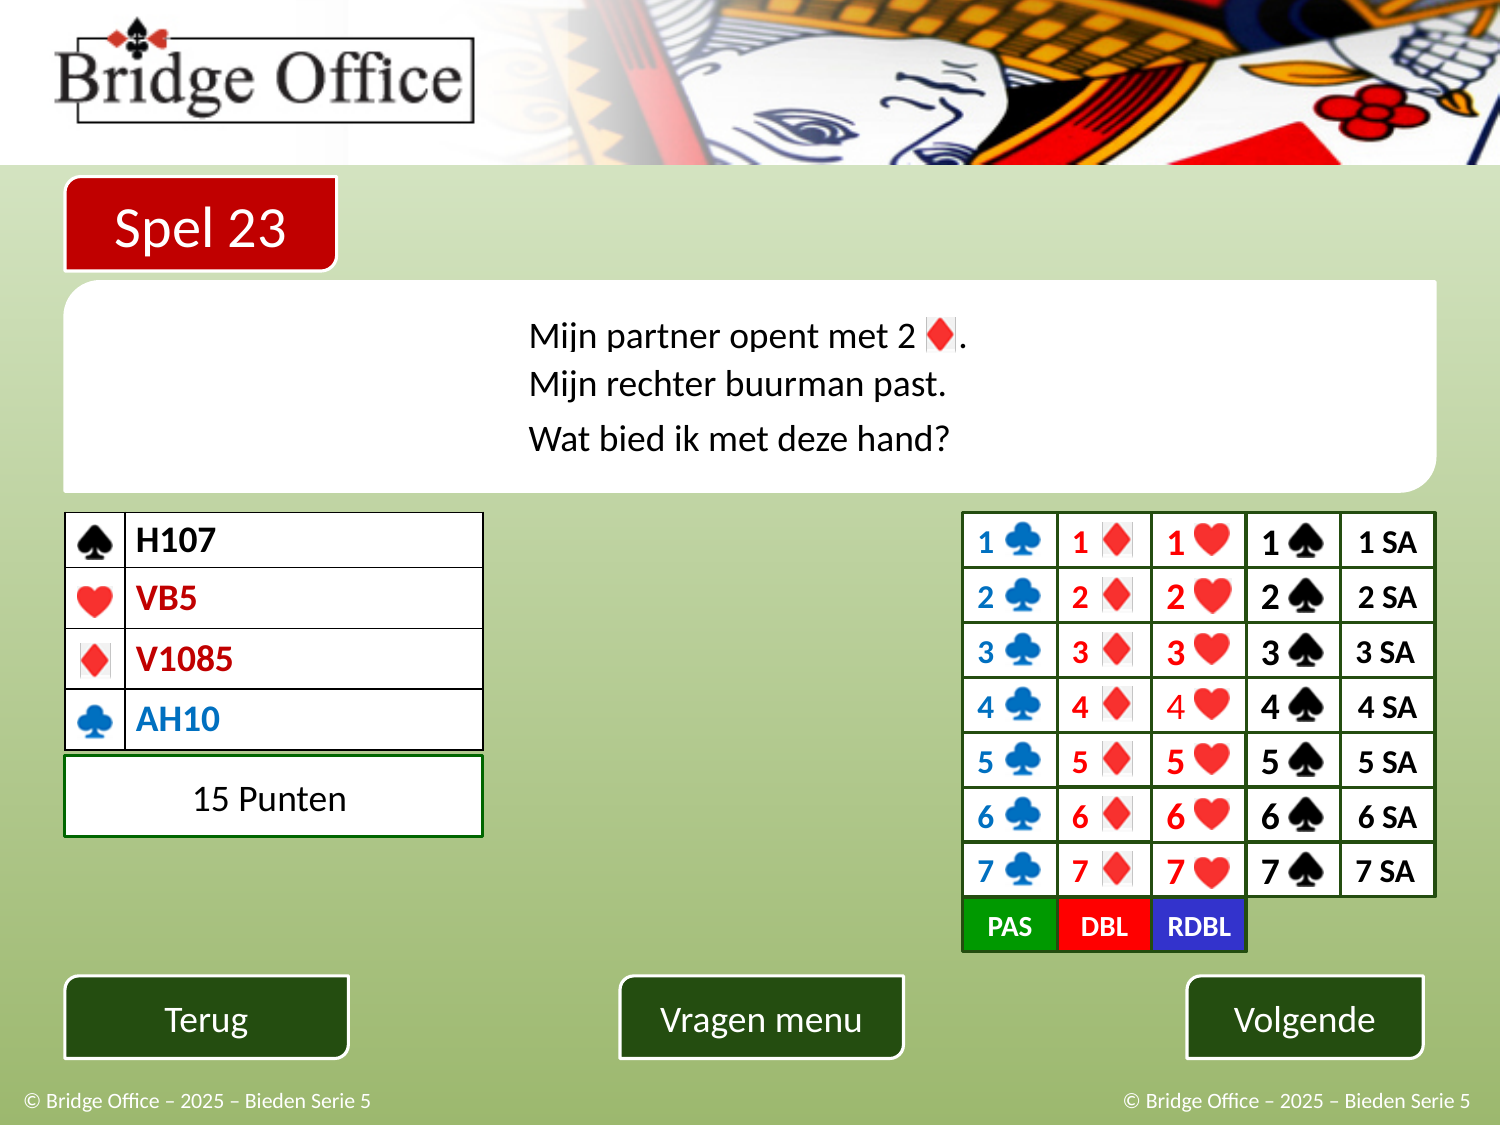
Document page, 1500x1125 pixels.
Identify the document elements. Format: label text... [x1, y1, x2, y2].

text_box 1 [1153, 511, 1245, 569]
table_cell [66, 629, 124, 688]
picture [1004, 631, 1041, 668]
table_cell VB5 [126, 568, 482, 628]
text_box Volgende [1185, 974, 1425, 1061]
picture [1004, 686, 1041, 723]
text_box DBL [1059, 898, 1153, 953]
picture [1288, 631, 1324, 668]
text_box 3 [1245, 621, 1339, 676]
text_box 6 SA [1339, 786, 1437, 844]
text_box 5 [1248, 734, 1339, 786]
table_cell [66, 690, 124, 749]
text_box 2 [1056, 569, 1153, 621]
picture [1004, 521, 1041, 558]
text_box Spel 23 [63, 178, 339, 273]
picture [1194, 633, 1230, 666]
picture [1193, 743, 1230, 776]
text_box 2 [961, 569, 1056, 621]
text_box 2 [1153, 569, 1245, 621]
text_box © Bridge Office – 2025 – Bieden Serie 5 [1107, 1079, 1500, 1121]
picture [1099, 577, 1135, 613]
text_box 7 [1150, 841, 1245, 898]
picture [922, 317, 959, 353]
picture [1288, 796, 1324, 833]
picture [77, 643, 114, 679]
text_box 3 SA [1339, 621, 1437, 676]
picture [77, 703, 114, 740]
picture [1193, 578, 1232, 614]
table_cell AH10 [126, 690, 482, 749]
picture [1004, 576, 1041, 613]
text_box RDBL [1153, 898, 1248, 953]
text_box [63, 754, 484, 838]
text_box 3 [1056, 621, 1150, 676]
picture [0, 0, 1500, 166]
text_box 5 SA [1339, 734, 1437, 786]
text_box 4 [1150, 676, 1245, 734]
picture [77, 585, 114, 618]
text_box 7 SA [1339, 844, 1437, 898]
text_box 1 [1059, 511, 1153, 569]
picture [1004, 851, 1041, 887]
picture [1288, 851, 1324, 887]
table_header [66, 513, 124, 567]
text_box 6 [1245, 786, 1339, 841]
picture [1099, 741, 1135, 778]
table_cell V1085 [126, 629, 482, 688]
text_box Terug [63, 974, 350, 1061]
text_box © Bridge Office – 2025 – Bieden Serie 5 [8, 1079, 393, 1121]
table_cell [66, 568, 124, 628]
text_box 1 [961, 511, 1059, 569]
picture [1099, 686, 1135, 723]
text_box 1 [1245, 511, 1342, 569]
picture [1288, 741, 1324, 778]
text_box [63, 280, 1437, 493]
text_box 7 [961, 841, 1056, 896]
text_box 5 [1153, 734, 1248, 786]
text_box 4 [1059, 676, 1150, 734]
text_box 6 [1150, 786, 1245, 841]
picture [1099, 522, 1135, 558]
text_box 3 [961, 621, 1056, 676]
text_box 7 [1056, 841, 1150, 898]
picture [1288, 576, 1324, 613]
picture [1193, 798, 1230, 830]
picture [1099, 796, 1135, 833]
text_box 6 [961, 786, 1056, 841]
text_box 4 SA [1339, 676, 1437, 734]
text_box PAS [961, 896, 1059, 953]
text_box 2 SA [1339, 569, 1437, 621]
text_box 4 [1245, 676, 1339, 734]
picture [1004, 741, 1041, 778]
picture [1193, 523, 1230, 556]
text_box 6 [1056, 786, 1150, 841]
picture [1193, 857, 1230, 890]
picture [77, 524, 114, 561]
text_box 7 [1245, 841, 1339, 898]
picture [1099, 631, 1135, 668]
text_box 5 [961, 734, 1059, 786]
picture [1288, 686, 1324, 723]
text_box Vragen menu [618, 974, 906, 1061]
text_box 4 [961, 676, 1059, 734]
text_box 2 [1245, 569, 1339, 621]
picture [1099, 851, 1135, 887]
picture [1004, 796, 1041, 833]
picture [1193, 688, 1230, 721]
table_header H107 [126, 513, 482, 567]
text_box 3 [1150, 621, 1245, 676]
text_box 5 [1059, 734, 1153, 786]
picture [1288, 521, 1325, 558]
text_box 1 SA [1342, 511, 1437, 569]
